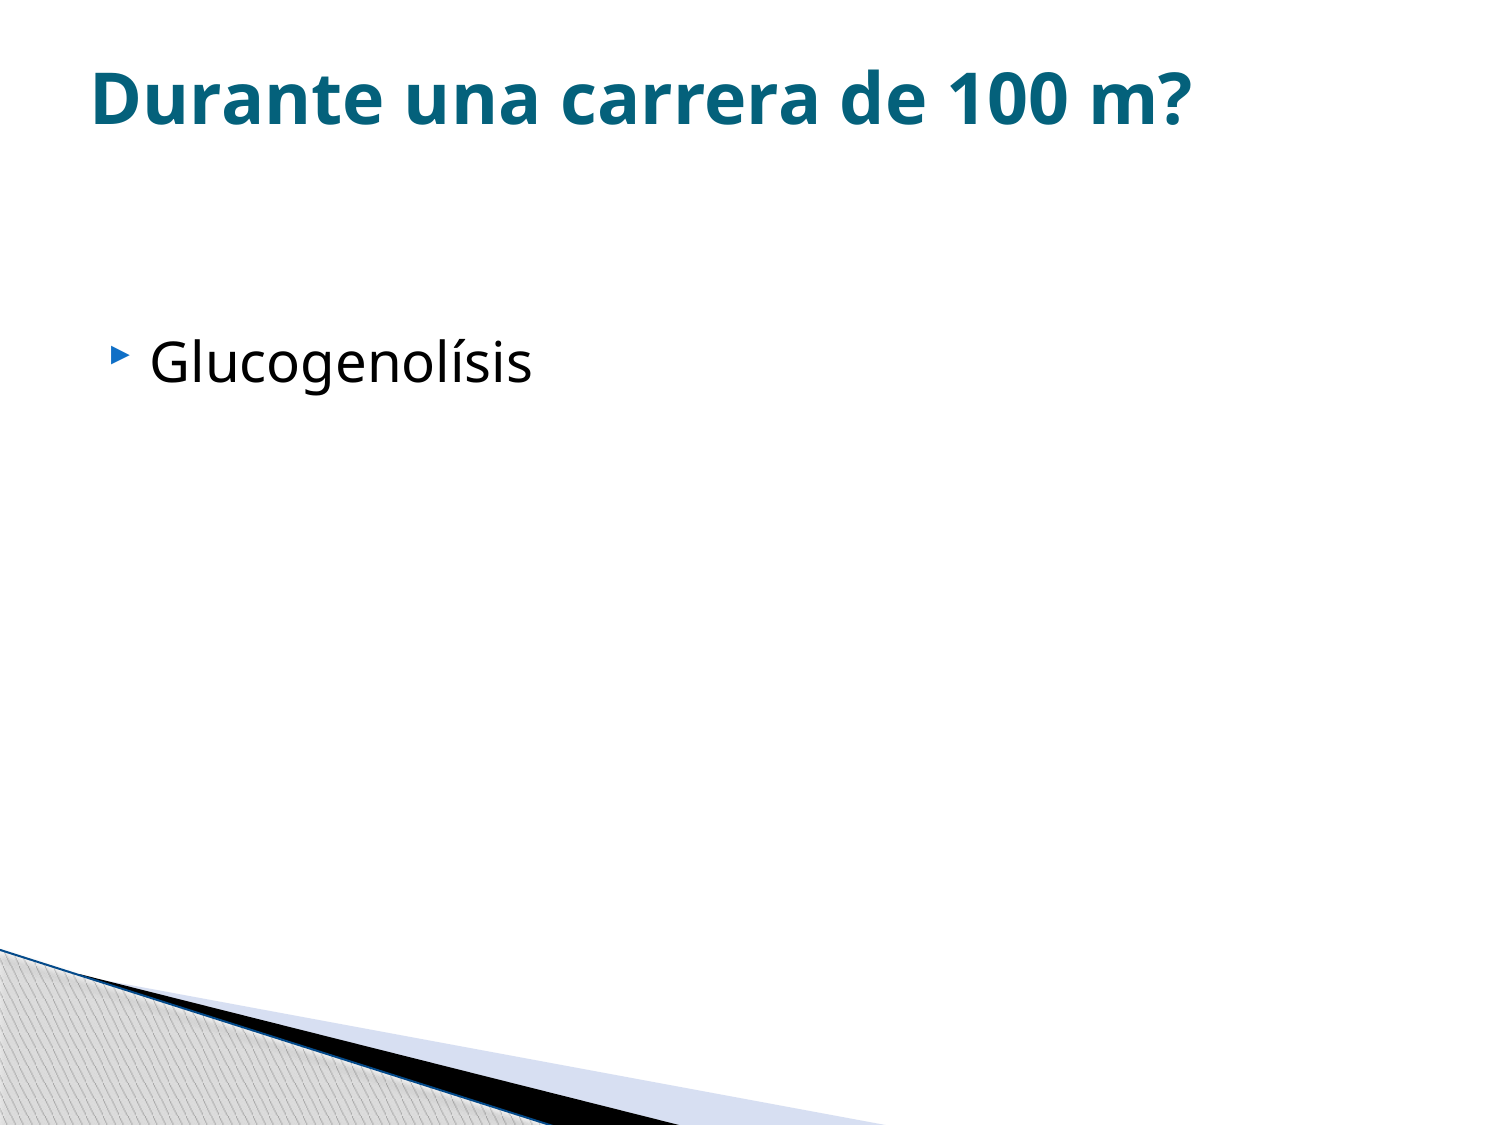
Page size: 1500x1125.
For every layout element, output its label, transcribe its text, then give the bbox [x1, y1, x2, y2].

title Durante una carrera de 100 m? [75, 45, 1425, 233]
list Glucogenolísis [74, 242, 1426, 587]
